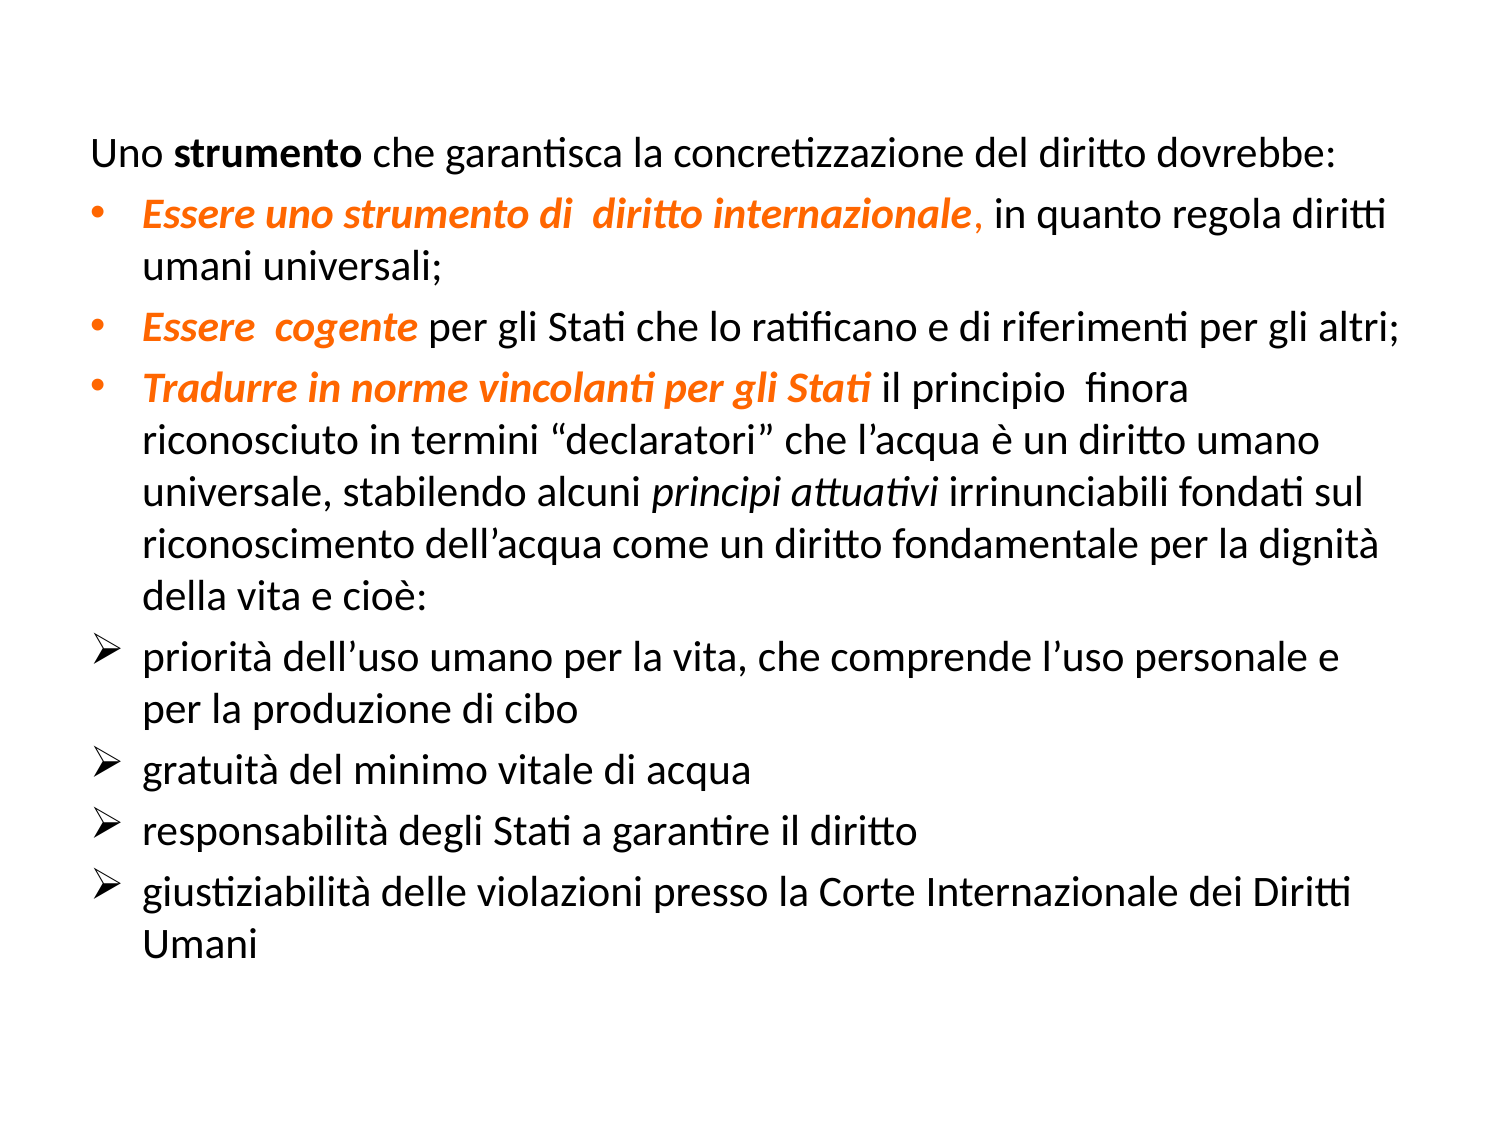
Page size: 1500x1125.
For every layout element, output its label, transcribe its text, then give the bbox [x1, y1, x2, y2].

list Uno strumento che garantisca la concretizzazione del diritto dovrebbe: Essere uno strumento di diritto internazionale, in quanto regola diritti umani universali; Essere cogente per gli Stati che lo ratificano e di riferimenti per gli altri; Tradurre in norme vincolanti per gli Stati il principio finora riconosciuto in termini “declaratori” che l’acqua è un diritto umano universale, stabilendo alcuni principi attuativi irrinunciabili fondati sul riconoscimento dell’acqua come un diritto fondamentale per la dignità della vita e cioè: priorità dell’uso umano per la vita, che comprende l’uso personale e per la produzione di cibo gratuità del minimo vitale di acqua responsabilità degli Stati a garantire il diritto giustiziabilità delle violazioni presso la Corte Internazionale dei Diritti Umani [75, 116, 1425, 1025]
